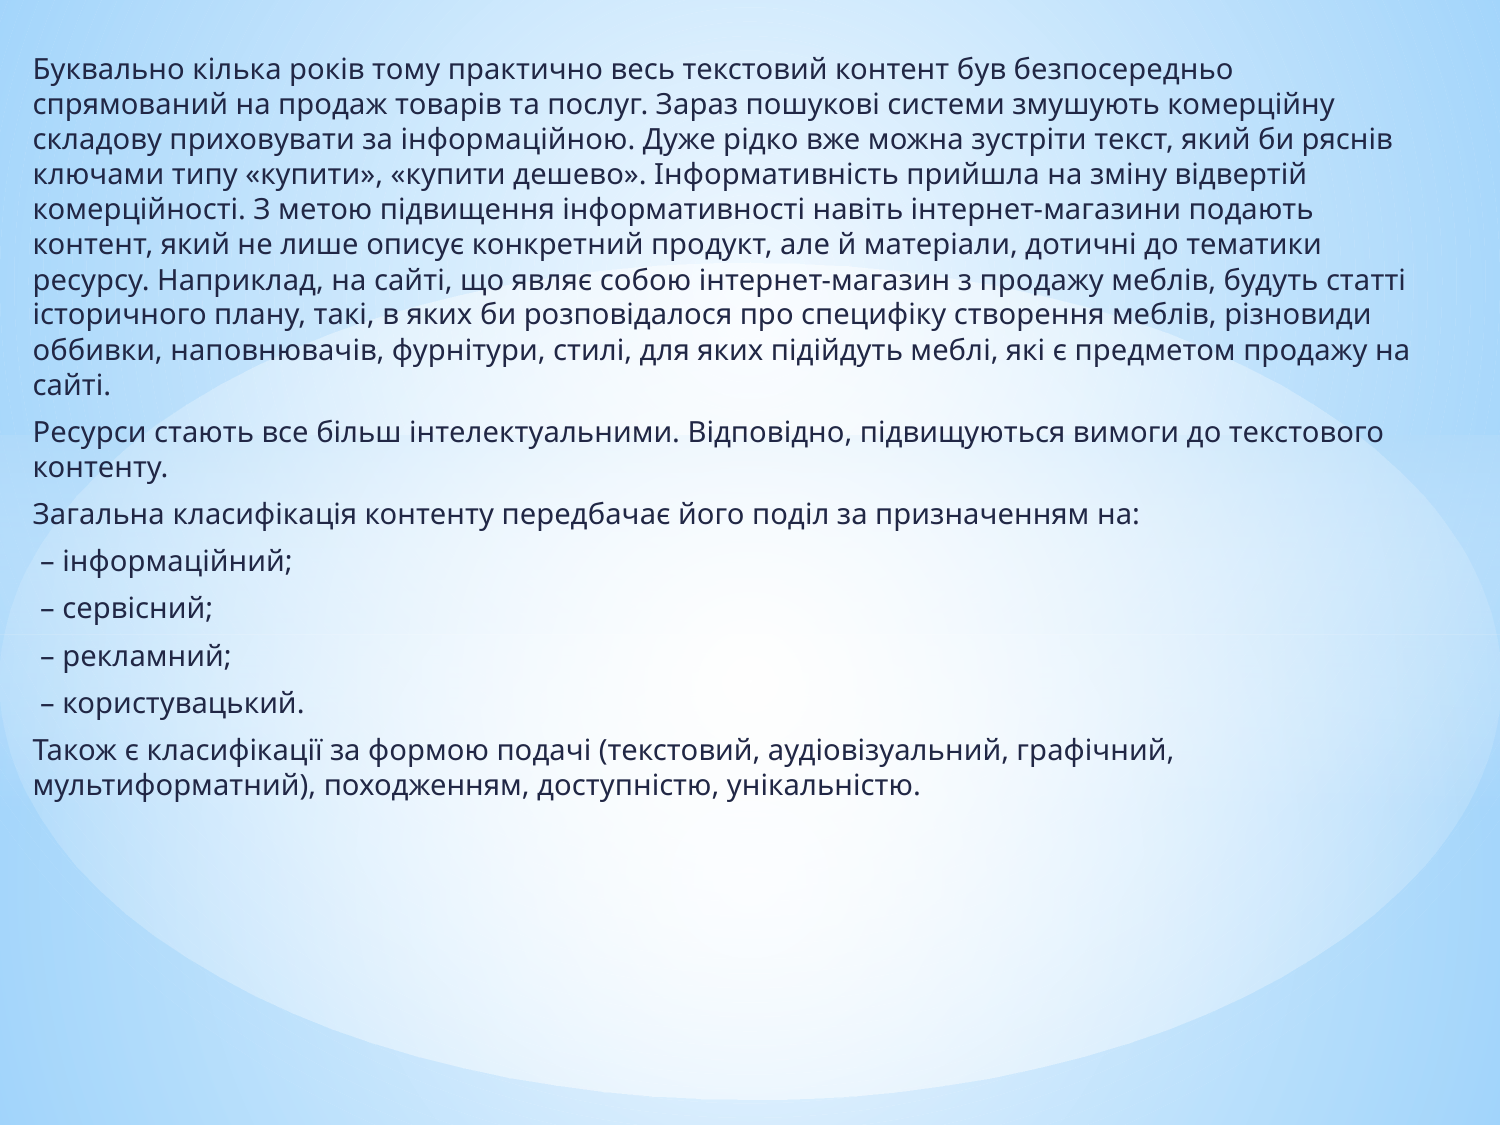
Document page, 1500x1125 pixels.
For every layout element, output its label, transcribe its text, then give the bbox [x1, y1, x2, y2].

subtitle Буквально кілька років тому практично весь текстовий контент був безпосередньо спрямований на продаж товарів та послуг. Зараз пошукові системи змушують комерційну складову приховувати за інформаційною. Дуже рідко вже можна зустріти текст, який би ряснів ключами типу «купити», «купити дешево». Інформативність прийшла на зміну відвертій комерційності. З метою підвищення інформативності навіть інтернет-магазини подають контент, який не лише описує конкретний продукт, але й матеріали, дотичні до тематики ресурсу. Наприклад, на сайті, що являє собою інтернет-магазин з продажу меблів, будуть статті історичного плану, такі, в яких би розповідалося про специфіку створення меблів, різновиди оббивки, наповнювачів, фурнітури, стилі, для яких підійдуть меблі, які є предметом продажу на сайті. Ресурси стають все більш інтелектуальними. Відповідно, підвищуються вимоги до текстового контенту. Загальна класифікація контенту передбачає його поділ за призначенням на: – інформаційний; – сервісний; – рекламний; – користувацький. Також є класифікації за формою подачі (текстовий, аудіовізуальний, графічний, мультиформатний), походженням, доступністю, унікальністю. [17, 42, 1447, 1083]
